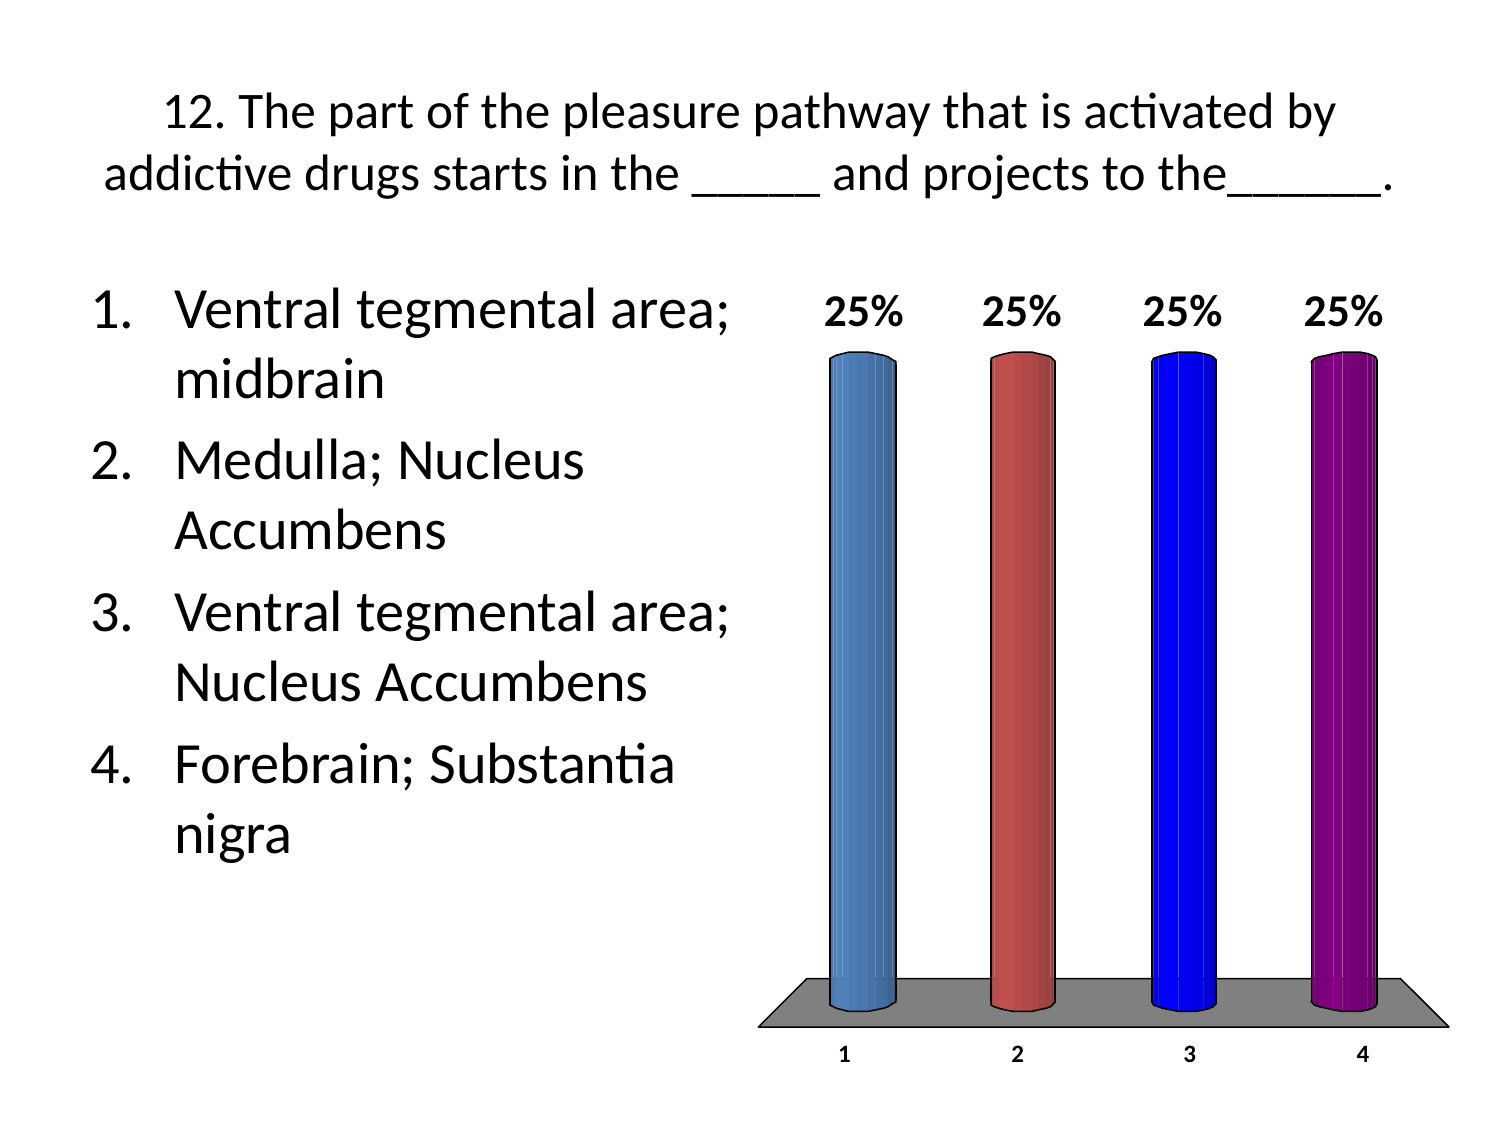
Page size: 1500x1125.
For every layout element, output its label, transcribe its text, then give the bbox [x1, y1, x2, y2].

title 12. The part of the pleasure pathway that is activated by addictive drugs starts in the _____ and projects to the______. [75, 45, 1425, 233]
list Ventral tegmental area; midbrain Medulla; Nucleus Accumbens Ventral tegmental area; Nucleus Accumbens Forebrain; Substantia nigra [75, 262, 750, 1005]
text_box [739, 270, 1490, 1115]
